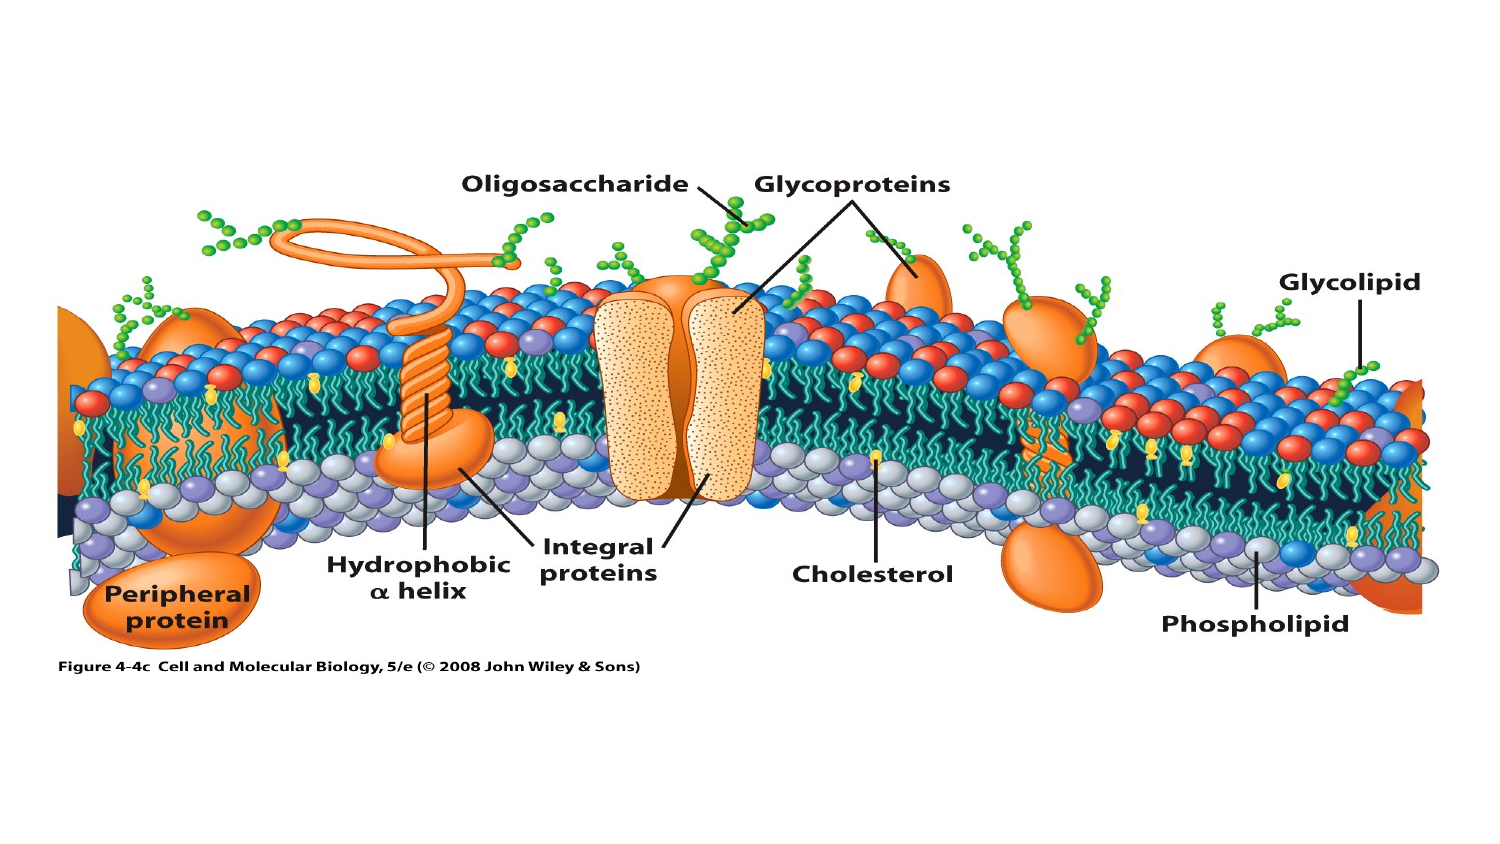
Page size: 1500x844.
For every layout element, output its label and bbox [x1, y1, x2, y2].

picture [49, 166, 1450, 677]
